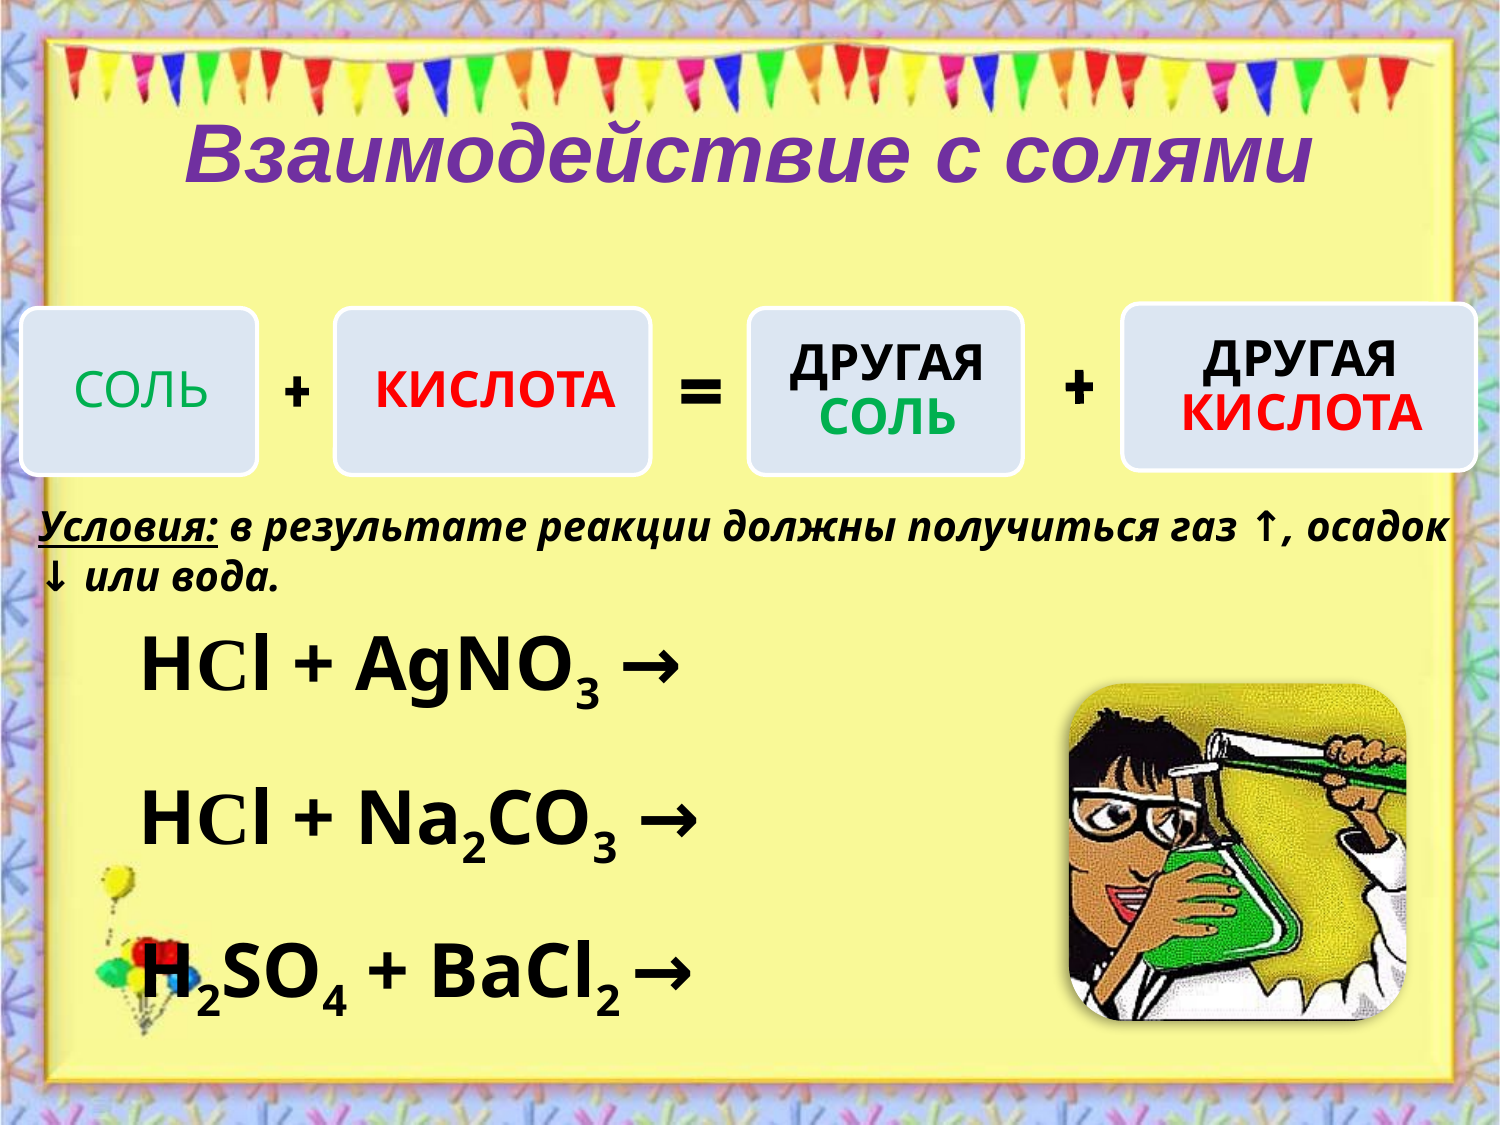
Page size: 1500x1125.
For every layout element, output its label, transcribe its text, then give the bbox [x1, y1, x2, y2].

text_box Условия: в результате реакции должны получиться газ ↑, осадок ↓ или вода. [23, 492, 1477, 608]
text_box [0, 302, 1477, 481]
picture [0, 0, 1500, 1125]
title Взаимодействие с солями [75, 66, 1425, 233]
text_box HСl + AgNO3 → HСl + Na2CO3 → H2SO4 + BaCl2 → [123, 608, 821, 1125]
